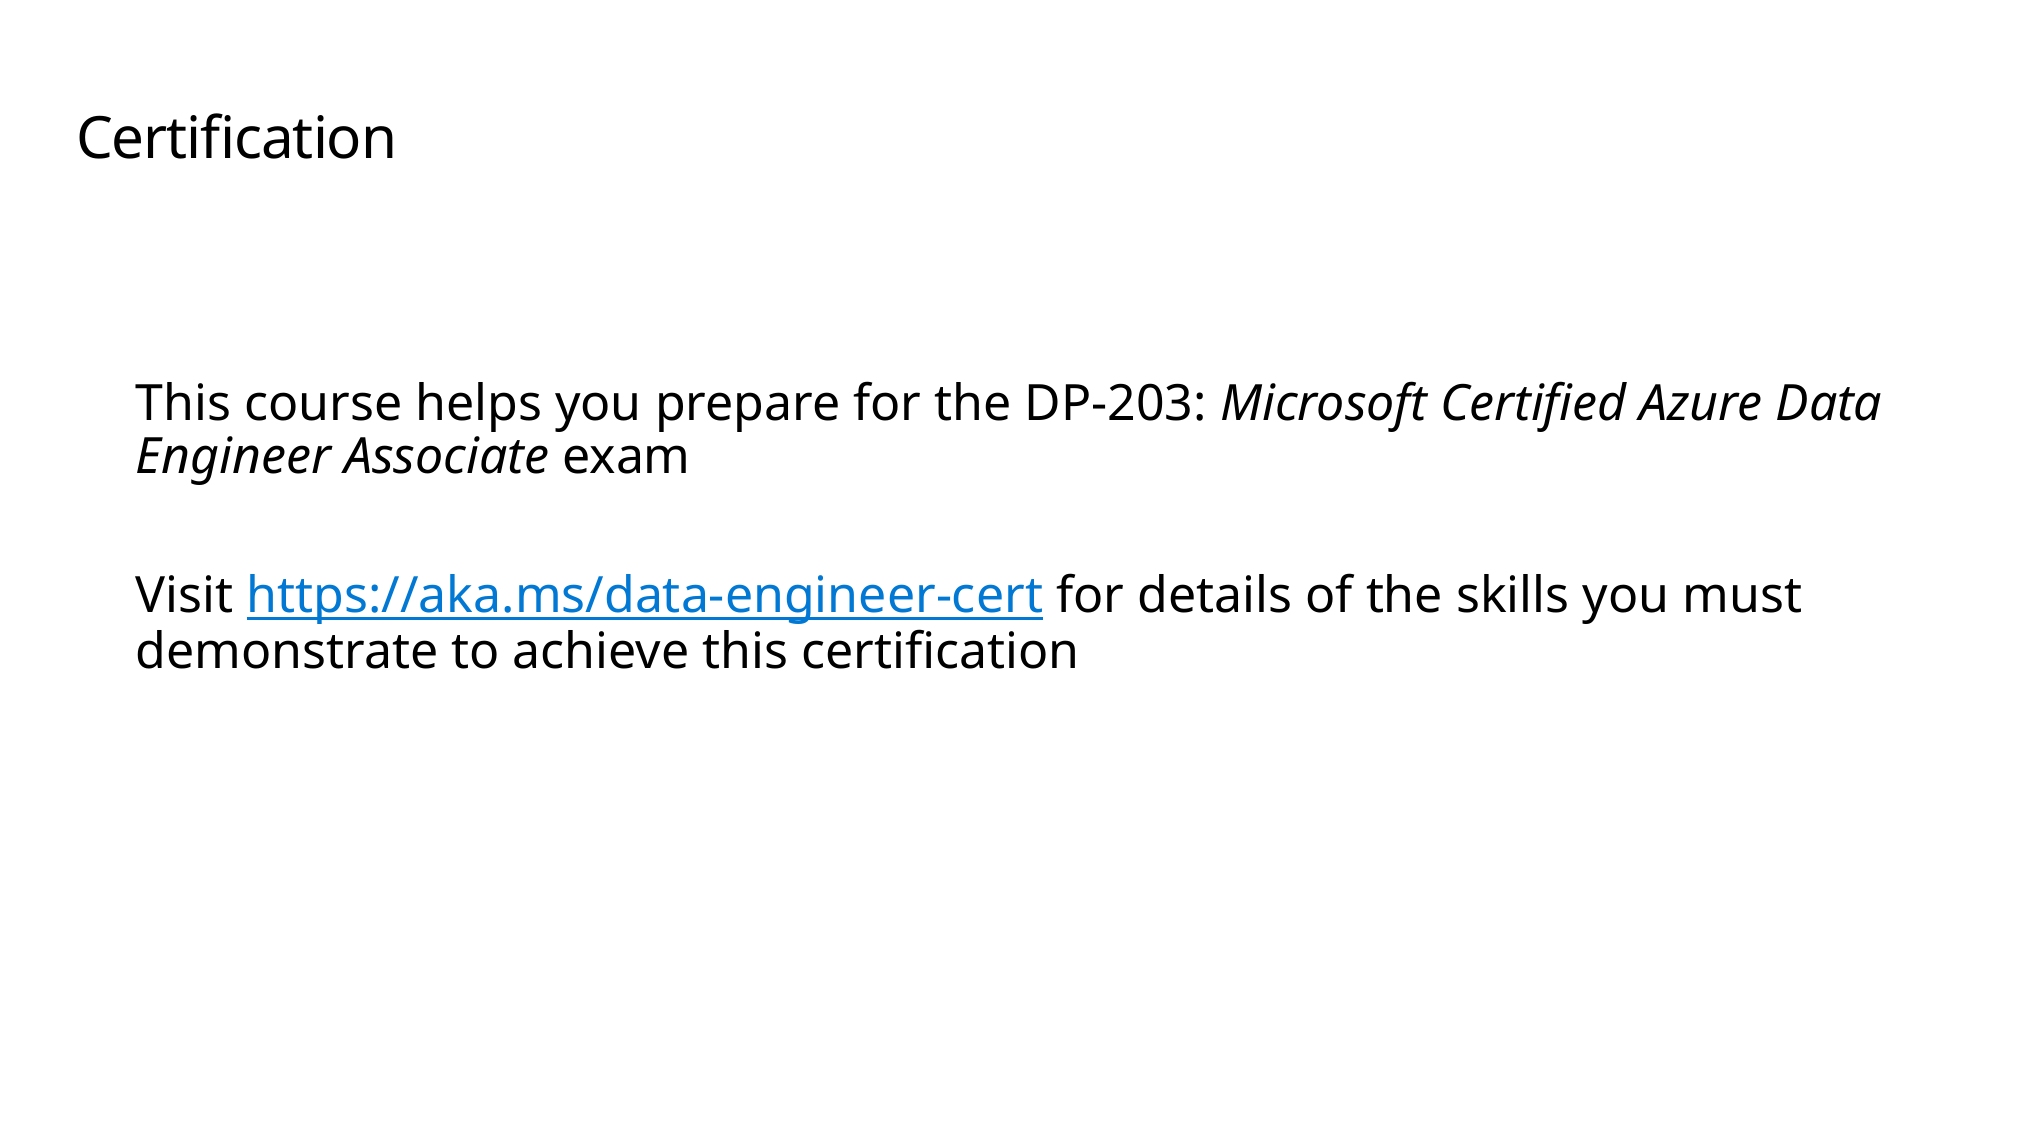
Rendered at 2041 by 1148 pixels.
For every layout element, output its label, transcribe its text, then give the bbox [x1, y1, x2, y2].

text_box This course helps you prepare for the DP-203: Microsoft Certified Azure Data Engineer Associate exam Visit https://aka.ms/data-engineer-cert for details of the skills you must demonstrate to achieve this certification [105, 352, 1969, 704]
title Certification [76, 103, 1969, 172]
